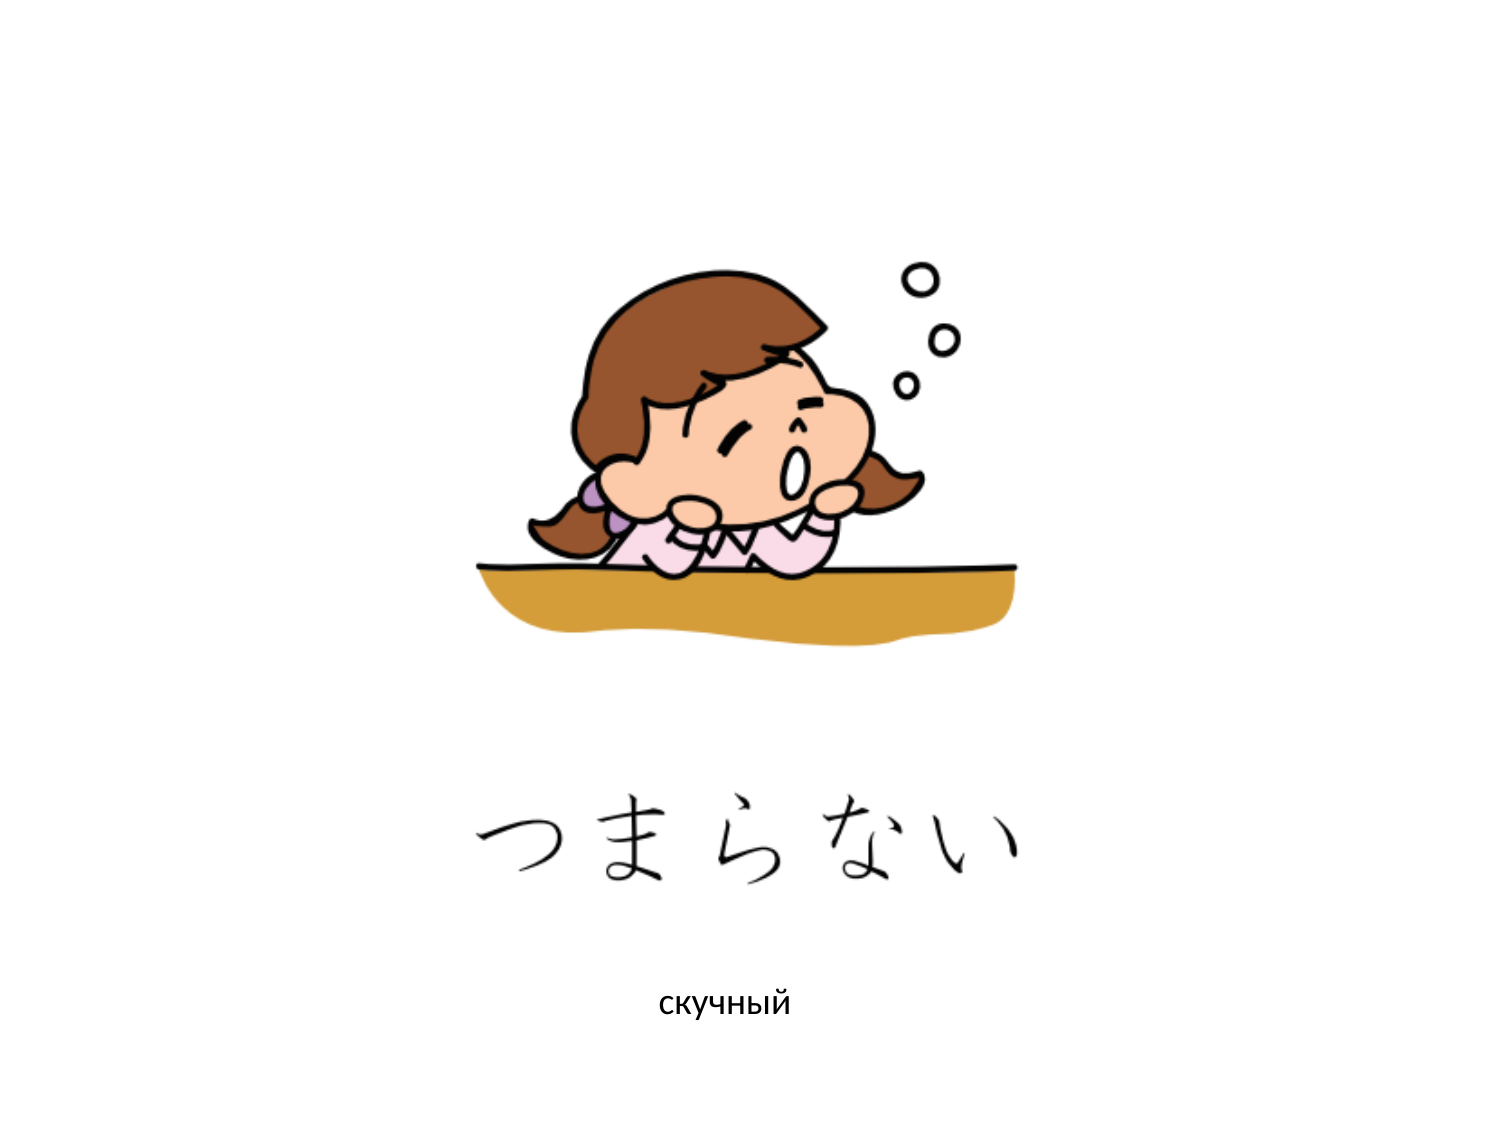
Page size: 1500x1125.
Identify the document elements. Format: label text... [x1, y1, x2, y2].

text_box скучный [643, 969, 963, 1029]
picture [454, 125, 1070, 959]
